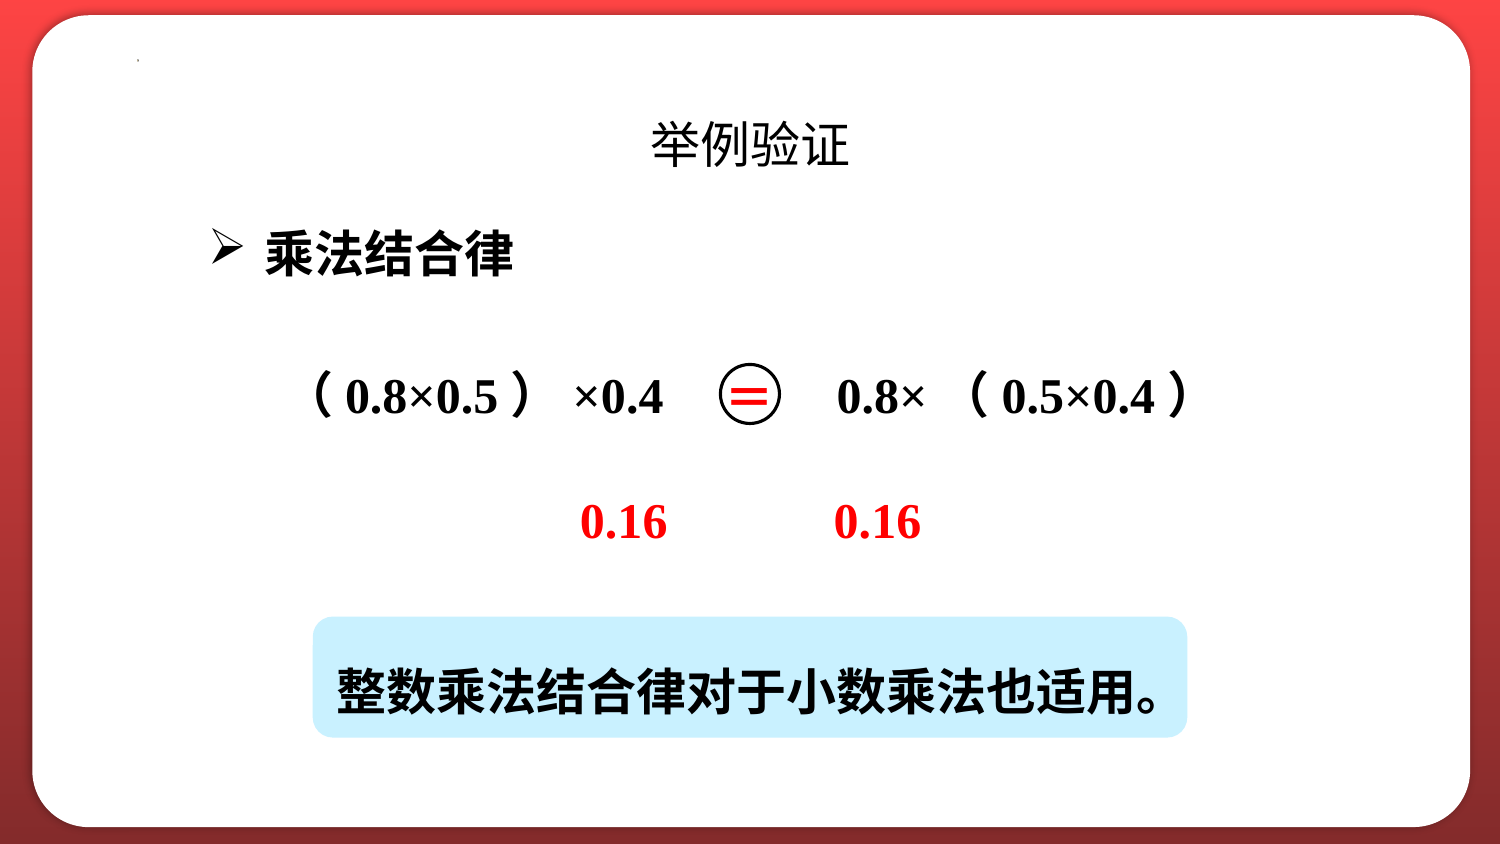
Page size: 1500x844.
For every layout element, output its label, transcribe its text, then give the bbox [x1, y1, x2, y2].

text_box 乘法结合律 [193, 214, 541, 290]
text_box 0.16 [565, 480, 683, 556]
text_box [312, 616, 1188, 738]
text_box 0.16 [818, 480, 937, 556]
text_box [261, 356, 1239, 432]
text_box 举例验证 [635, 106, 865, 182]
